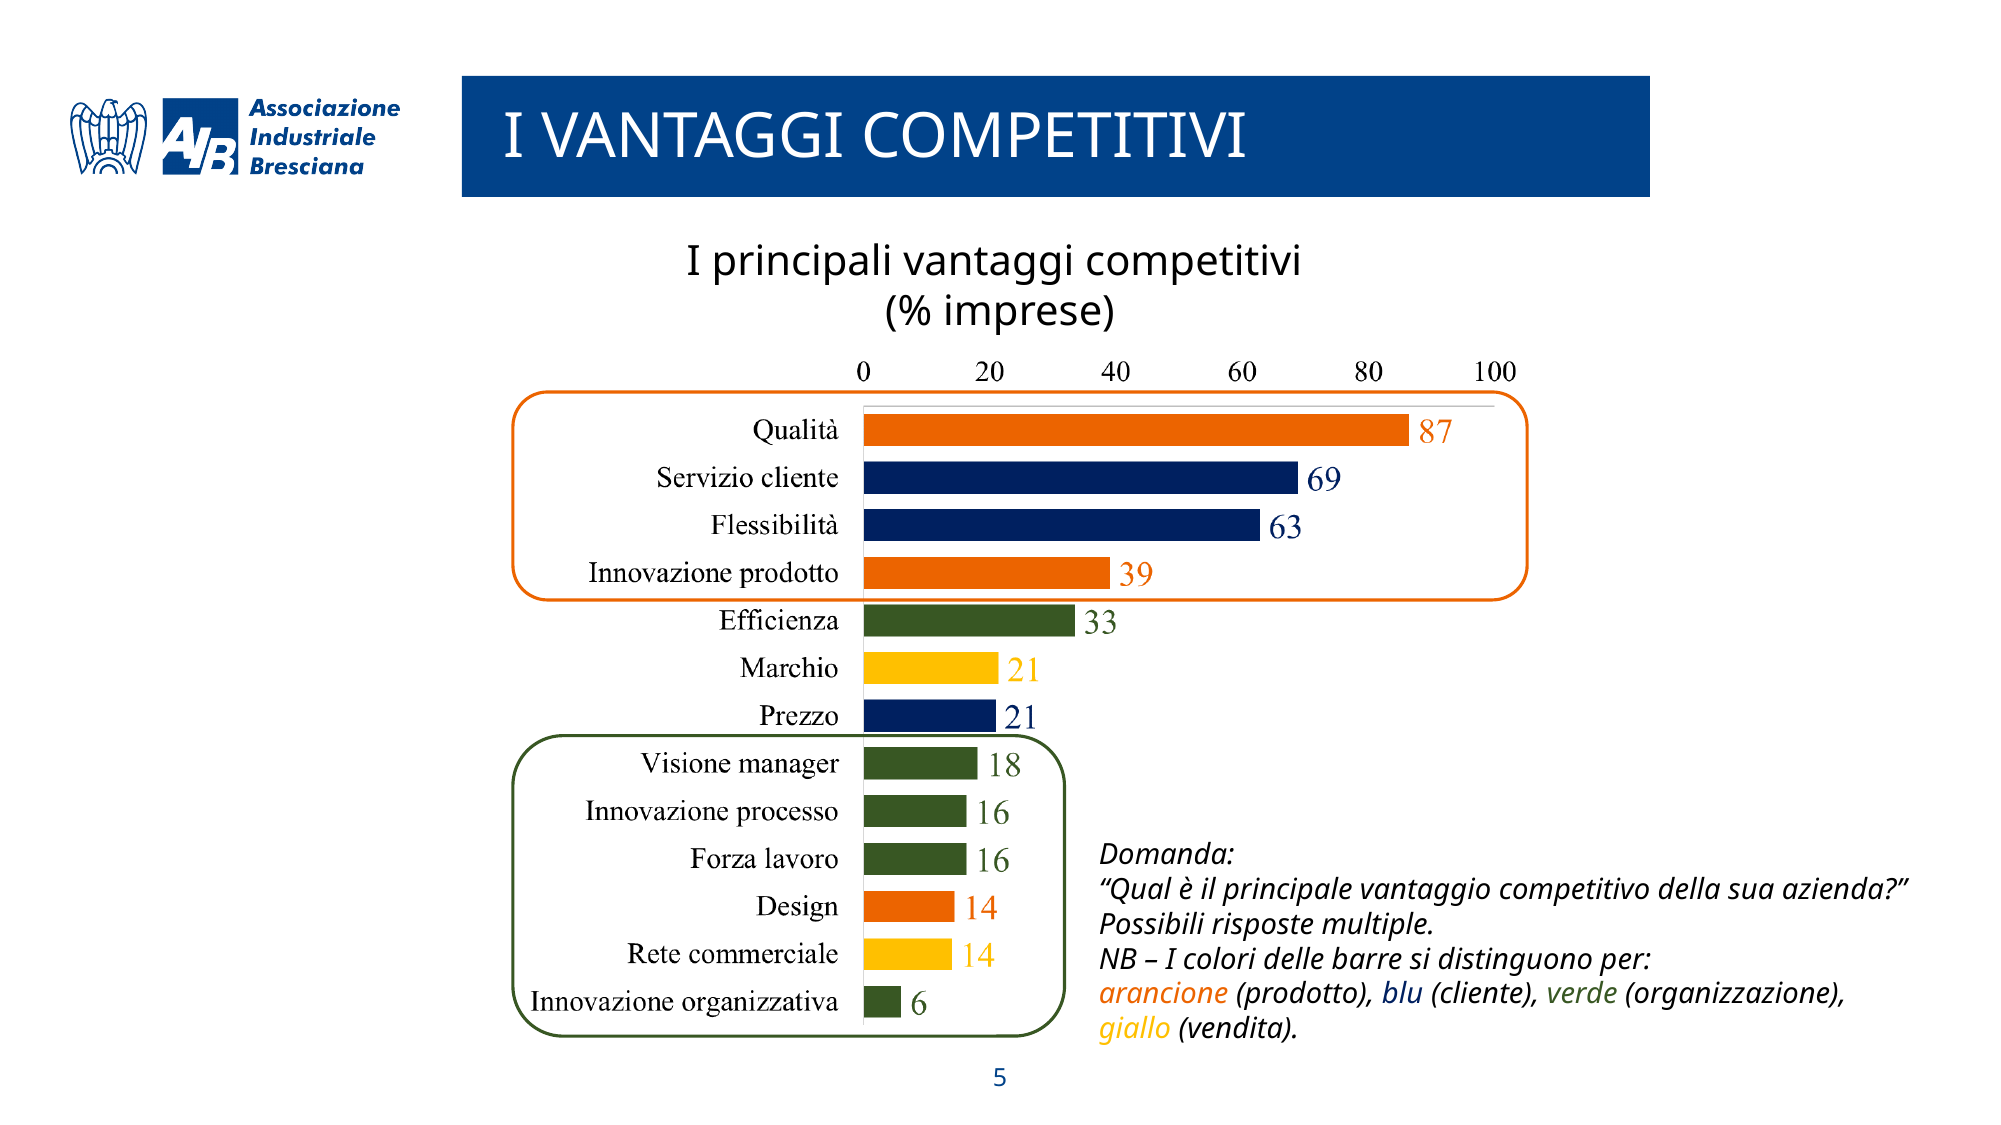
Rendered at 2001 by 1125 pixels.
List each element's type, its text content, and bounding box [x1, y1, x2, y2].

text_box I principali vantaggi competitivi (% imprese) [671, 226, 1328, 342]
text_box Domanda: “Qual è il principale vantaggio competitivo della sua azienda?” Possibili risposte multiple. NB – I colori delle barre si distinguono per: arancione (prodotto), blu (cliente), verde (organizzazione), giallo (vendita). [1083, 827, 1935, 1053]
picture [70, 98, 400, 175]
title I VANTAGGI COMPETITIVI [472, 91, 1639, 184]
picture [472, 354, 1539, 1049]
